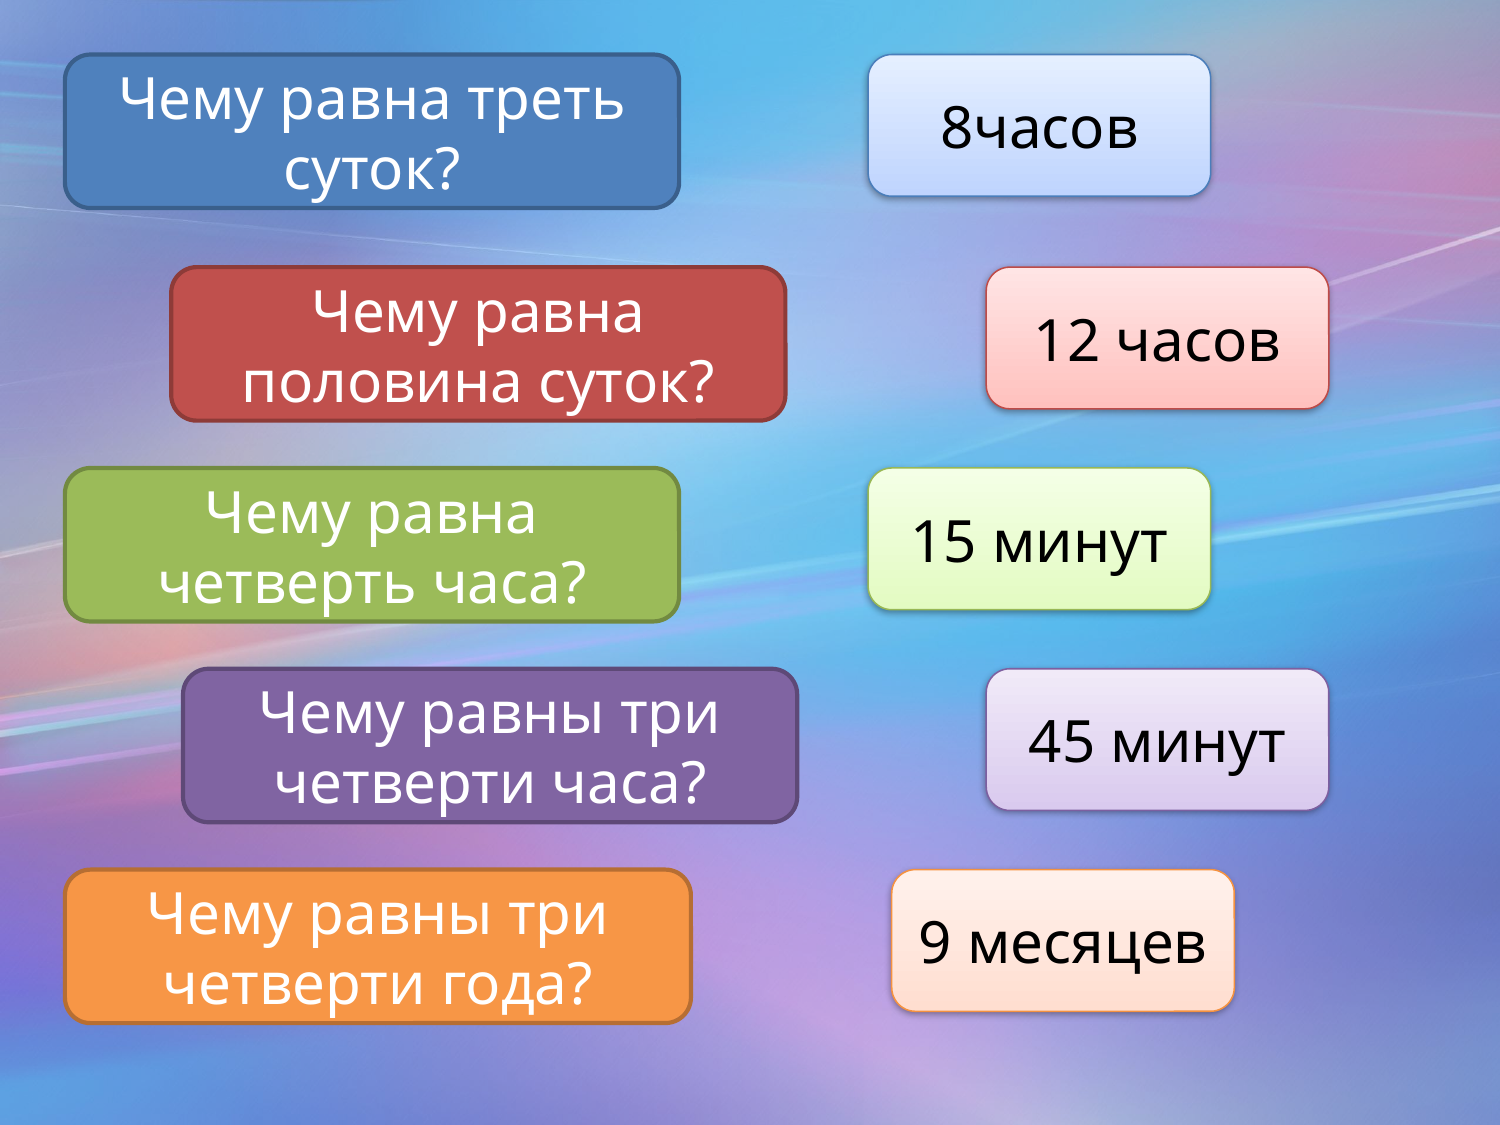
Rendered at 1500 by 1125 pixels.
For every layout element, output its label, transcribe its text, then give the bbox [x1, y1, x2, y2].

text_box Чему равна половина суток? [169, 265, 788, 423]
text_box Чему равны три четверти года? [62, 867, 694, 1026]
text_box 8часов [867, 53, 1212, 198]
text_box Чему равны три четверти часа? [180, 666, 800, 825]
text_box Чему равна четверть часа? [62, 465, 682, 624]
text_box Чему равна треть суток? [62, 52, 682, 211]
text_box 9 месяцев [890, 868, 1236, 1013]
text_box 45 минут [985, 667, 1330, 812]
text_box 15 минут [867, 467, 1212, 611]
text_box 12 часов [985, 266, 1330, 410]
